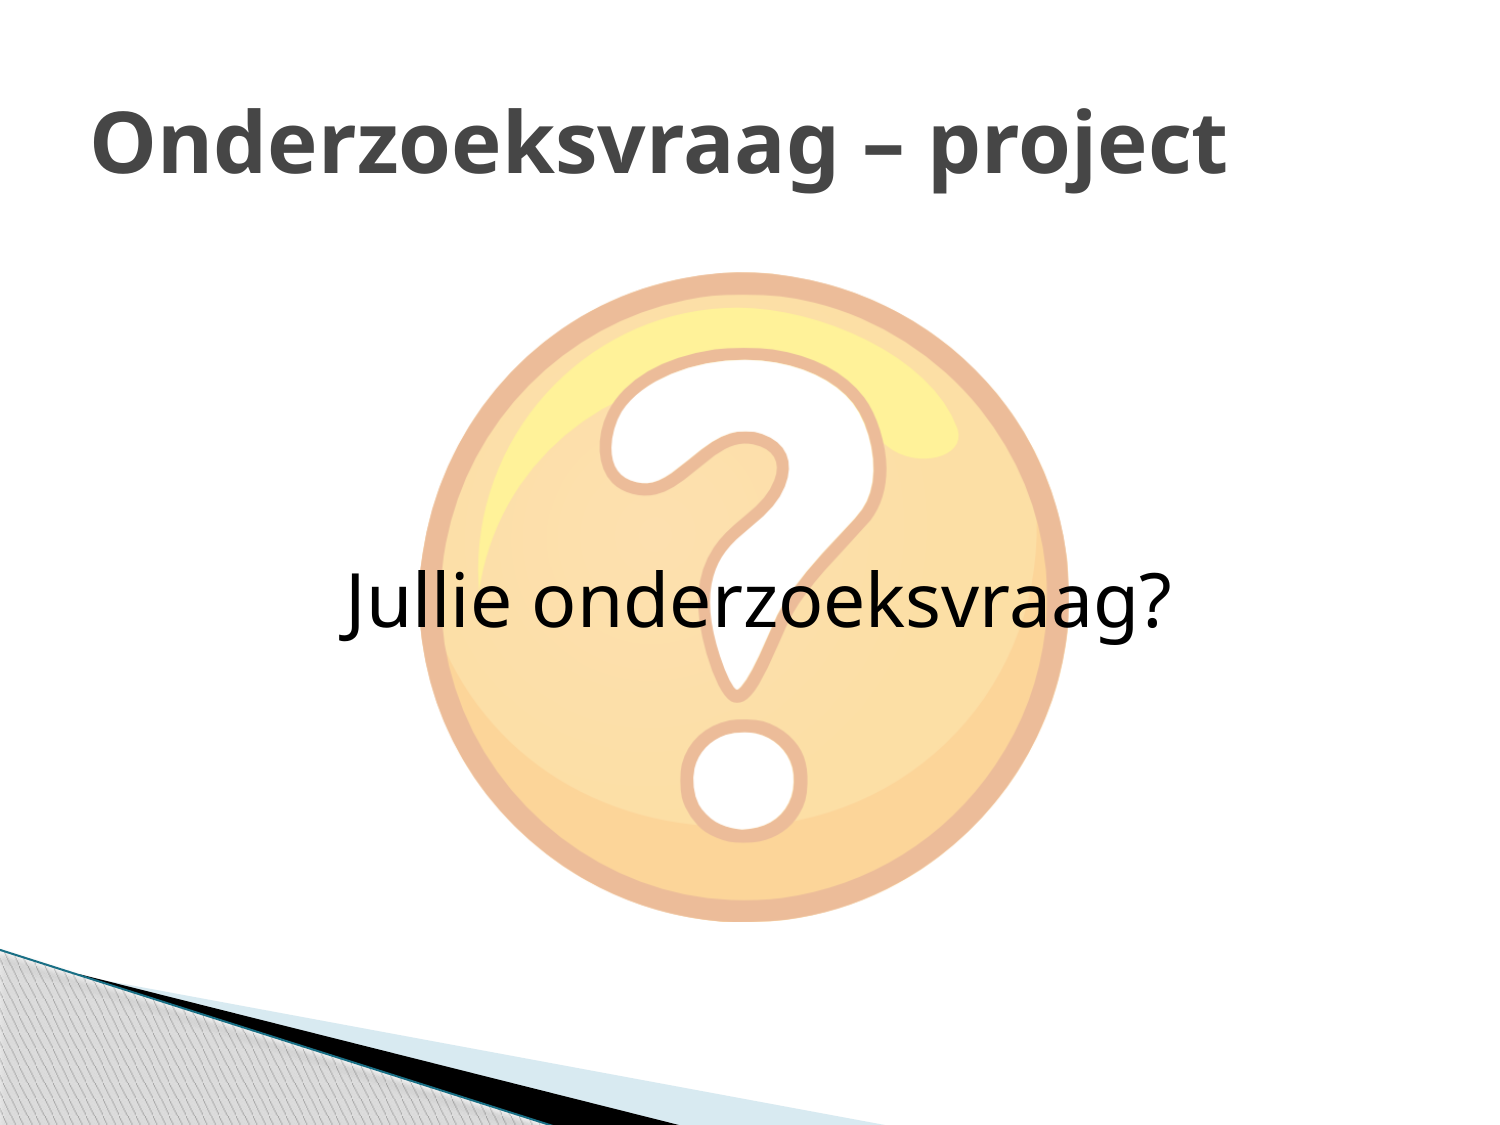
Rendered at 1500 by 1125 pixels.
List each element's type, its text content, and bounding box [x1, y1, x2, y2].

picture [418, 266, 1075, 923]
list Jullie onderzoeksvraag? [75, 243, 1425, 986]
title Onderzoeksvraag – project [75, 45, 1425, 233]
